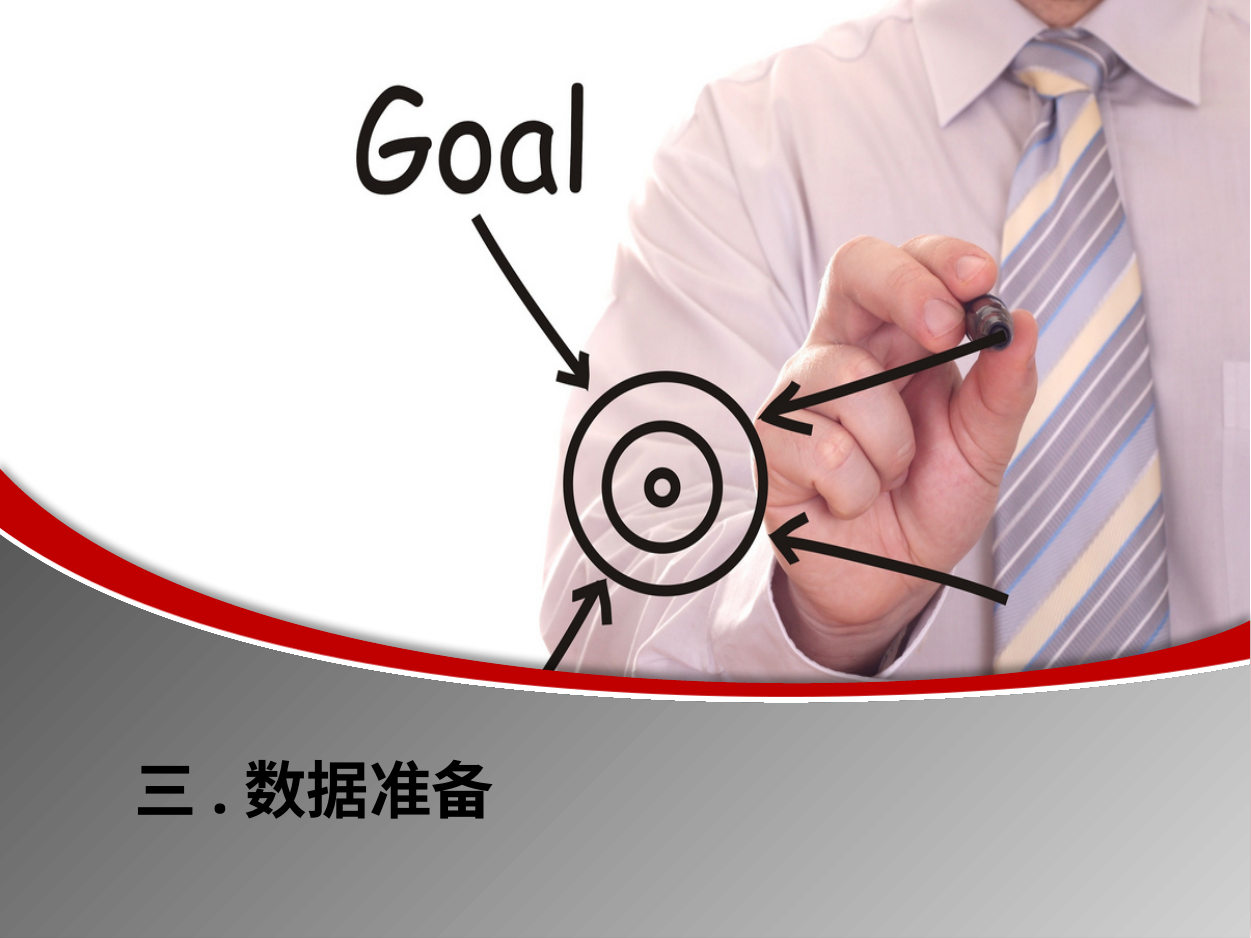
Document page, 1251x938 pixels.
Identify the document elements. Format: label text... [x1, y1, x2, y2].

title 三.数据准备 [0, 705, 772, 873]
picture [187, 0, 1250, 683]
